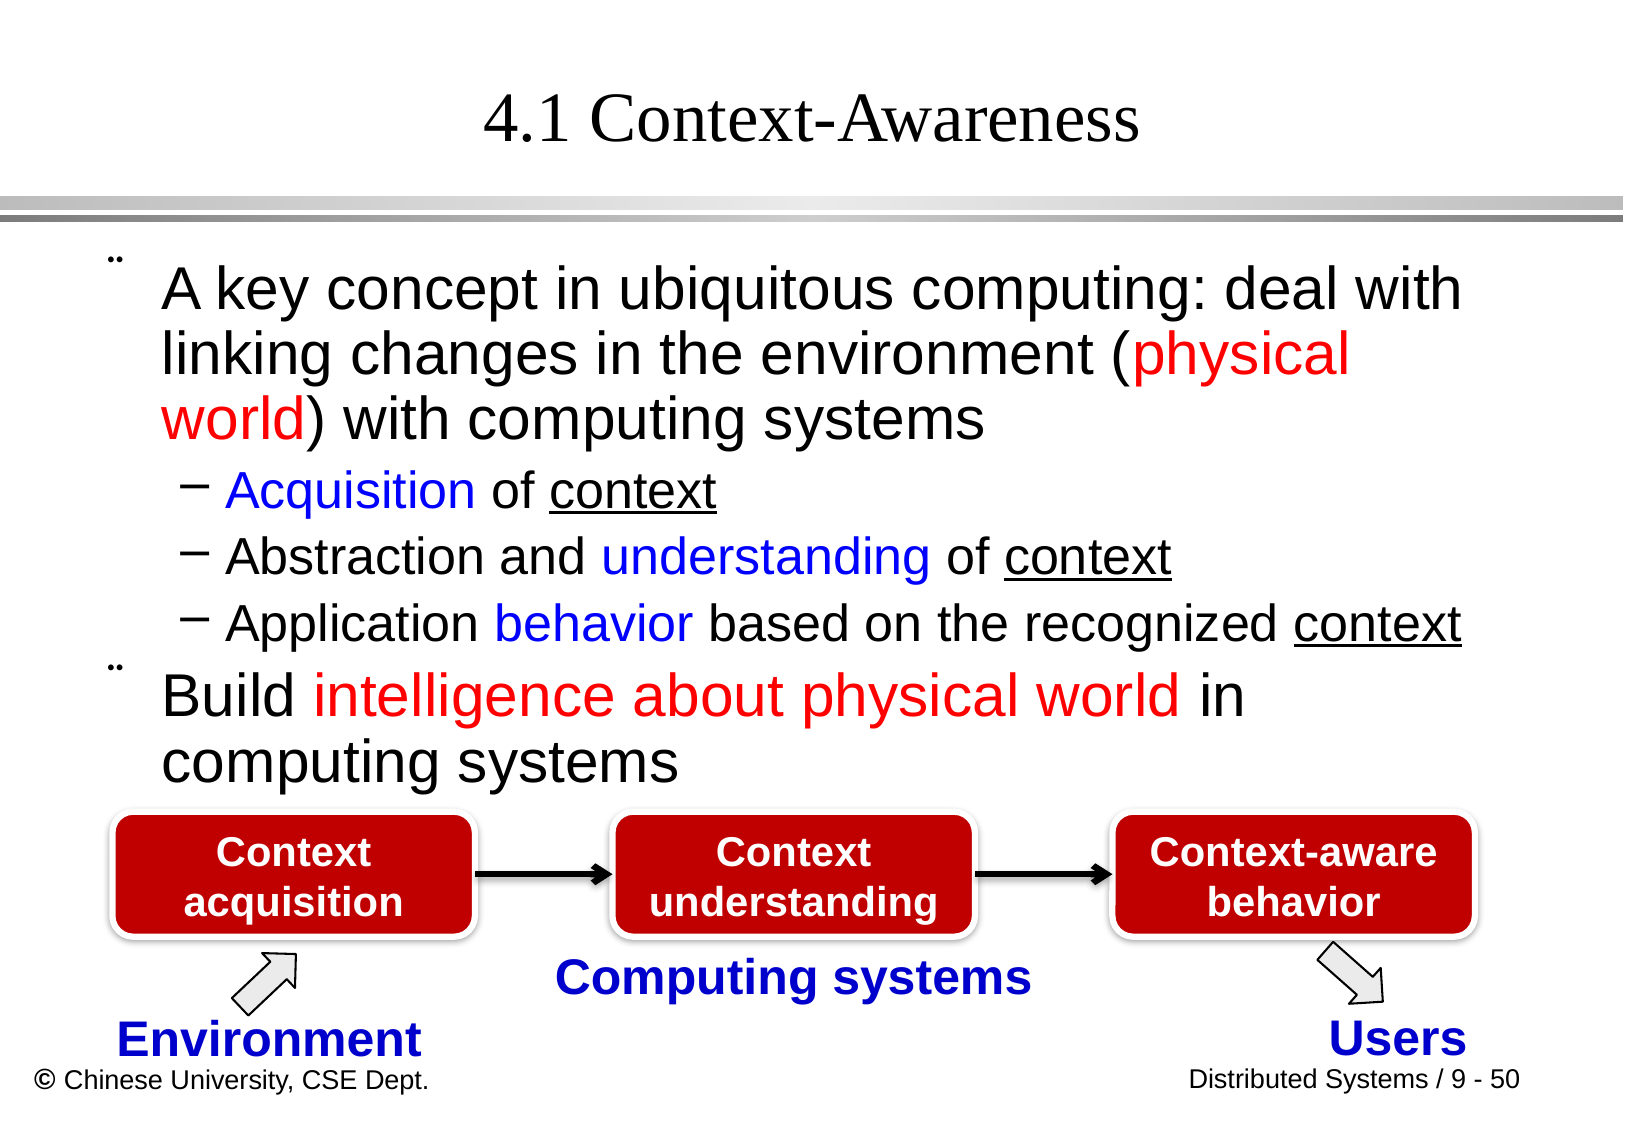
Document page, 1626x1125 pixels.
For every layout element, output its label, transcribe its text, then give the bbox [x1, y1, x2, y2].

text_box [231, 953, 296, 1016]
text_box Context-aware behavior [1109, 808, 1479, 940]
text_box Users [1313, 998, 1483, 1074]
title 4.1 Context-Awareness [49, 62, 1576, 163]
text_box Environment [101, 999, 437, 1074]
list A key concept in ubiquitous computing: deal with linking changes in the environment (physical world) with computing systems Acquisition of context Abstraction and understanding of context Application behavior based on the recognized context Build intelligence about physical world in computing systems [92, 249, 1501, 851]
text_box [1317, 941, 1383, 1004]
text_box Computing systems [540, 936, 1048, 1012]
text_box Context understanding [609, 808, 979, 936]
text_box Context acquisition [109, 808, 479, 940]
